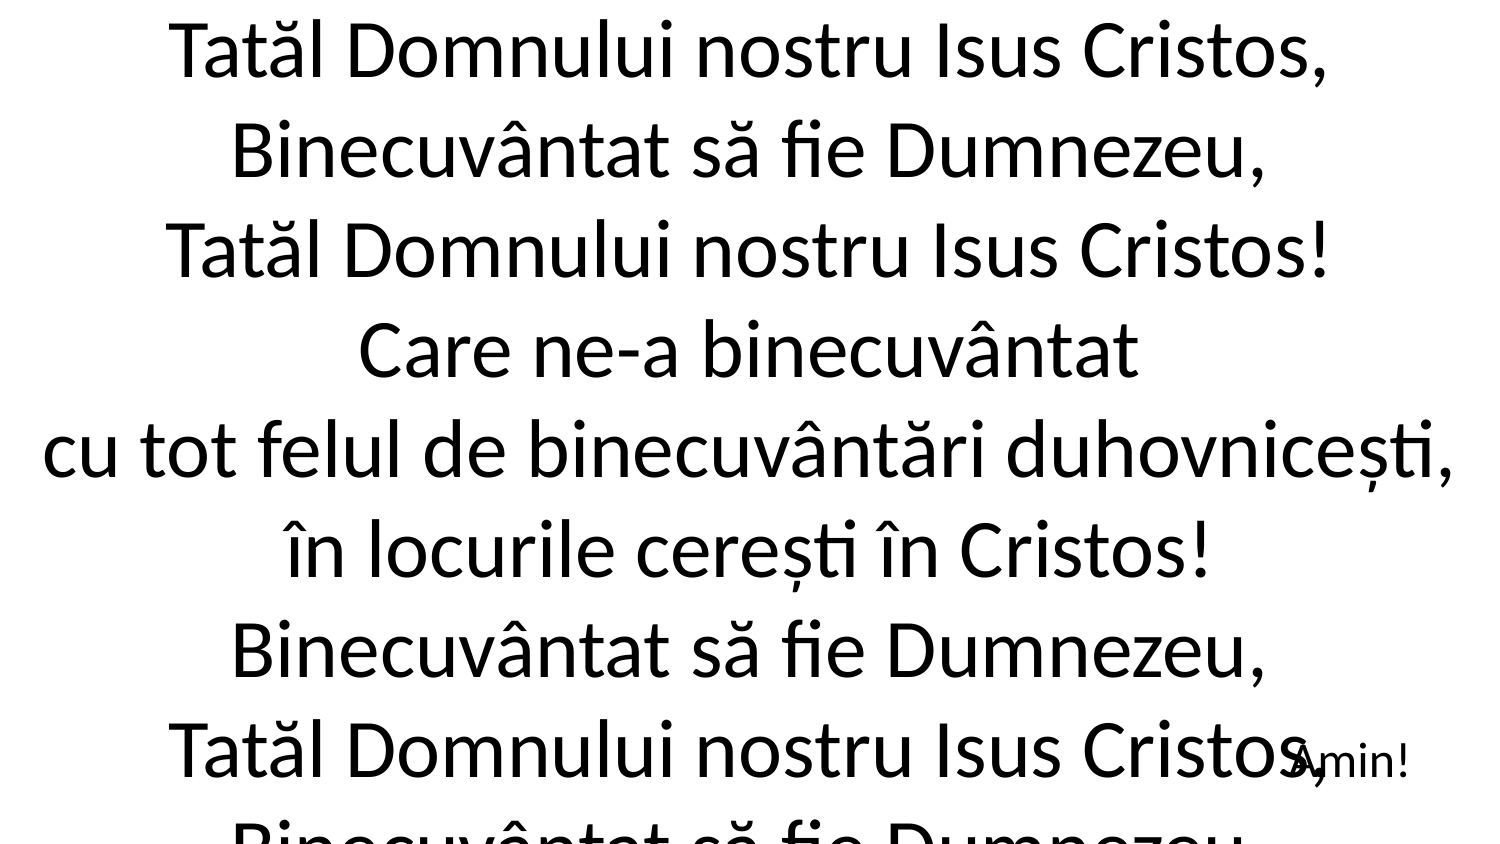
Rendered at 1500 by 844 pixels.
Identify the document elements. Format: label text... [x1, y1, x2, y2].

text_box Amin! [1273, 674, 1427, 795]
text_box 1. Binecuvântat să fie Dumnezeu, Tatăl Domnului nostru Isus Cristos, Binecuvântat să fie Dumnezeu, Tatăl Domnului nostru Isus Cristos! Care ne-a binecuvântat cu tot felul de binecuvântări duhovnicești, în locurile cerești în Cristos! Binecuvântat să fie Dumnezeu, Tatăl Domnului nostru Isus Cristos, Binecuvântat să fie Dumnezeu, Tatăl Domnului nostru Isus Cristos! [27, 0, 1473, 844]
